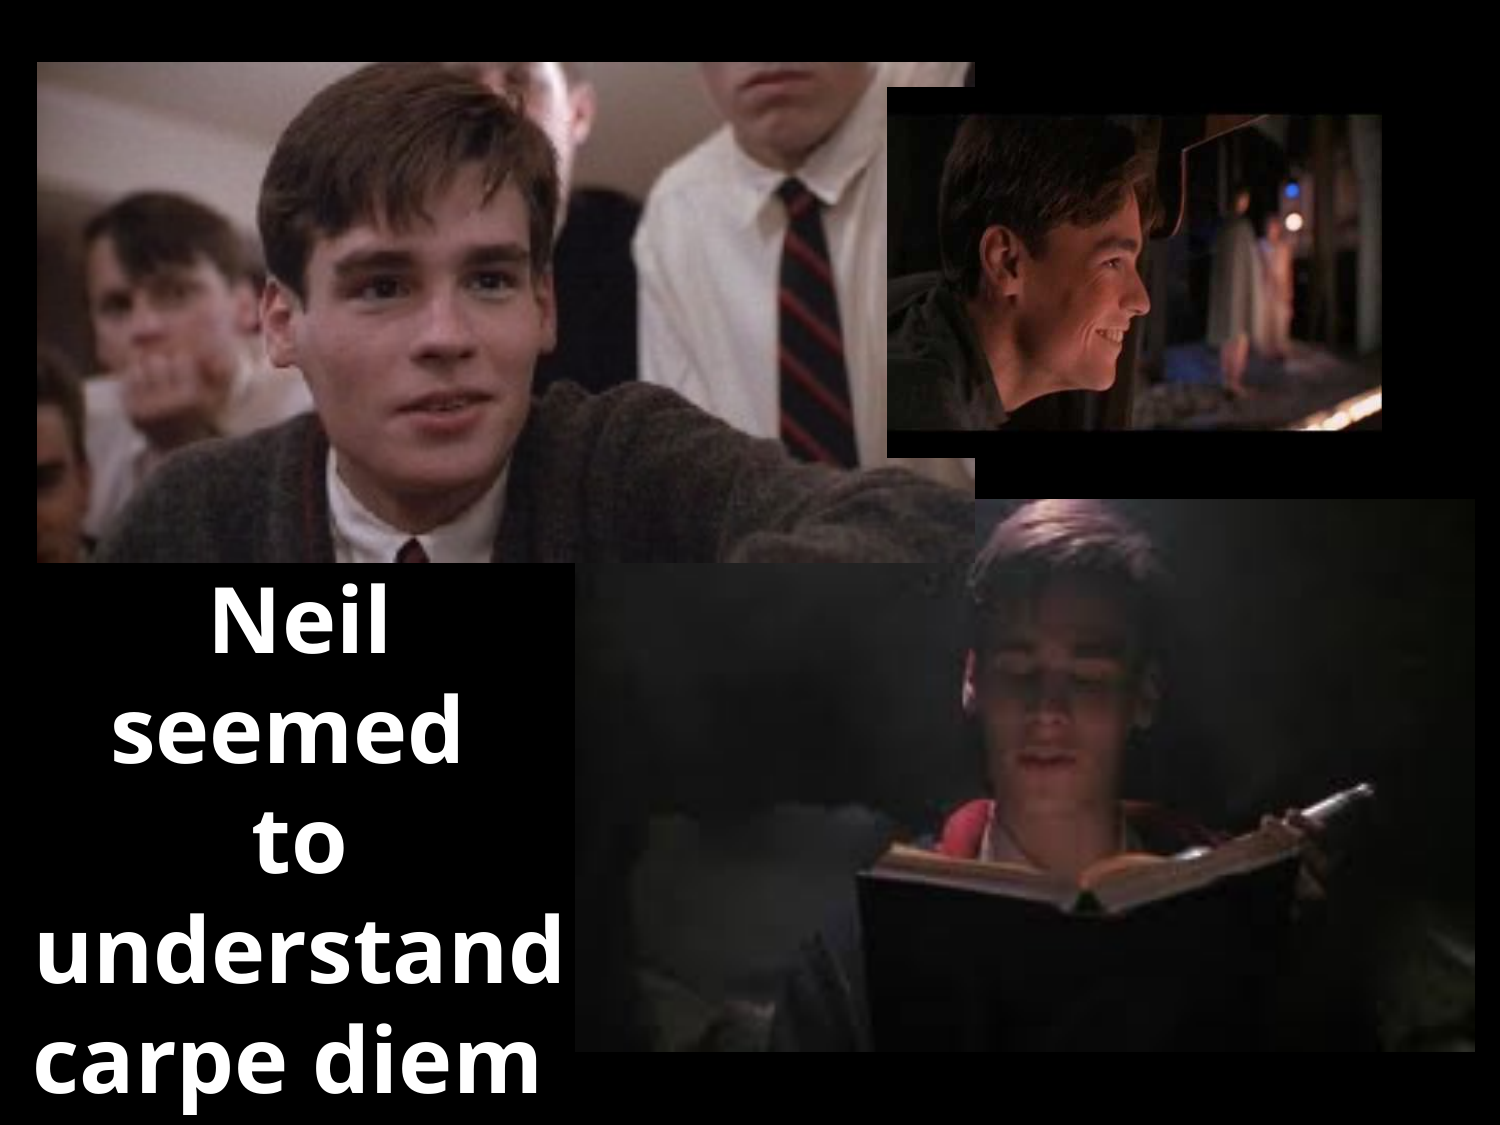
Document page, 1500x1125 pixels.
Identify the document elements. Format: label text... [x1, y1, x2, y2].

text_box Neil seemed to understand carpe diem the best. [12, 554, 588, 1125]
picture [37, 62, 1476, 1053]
